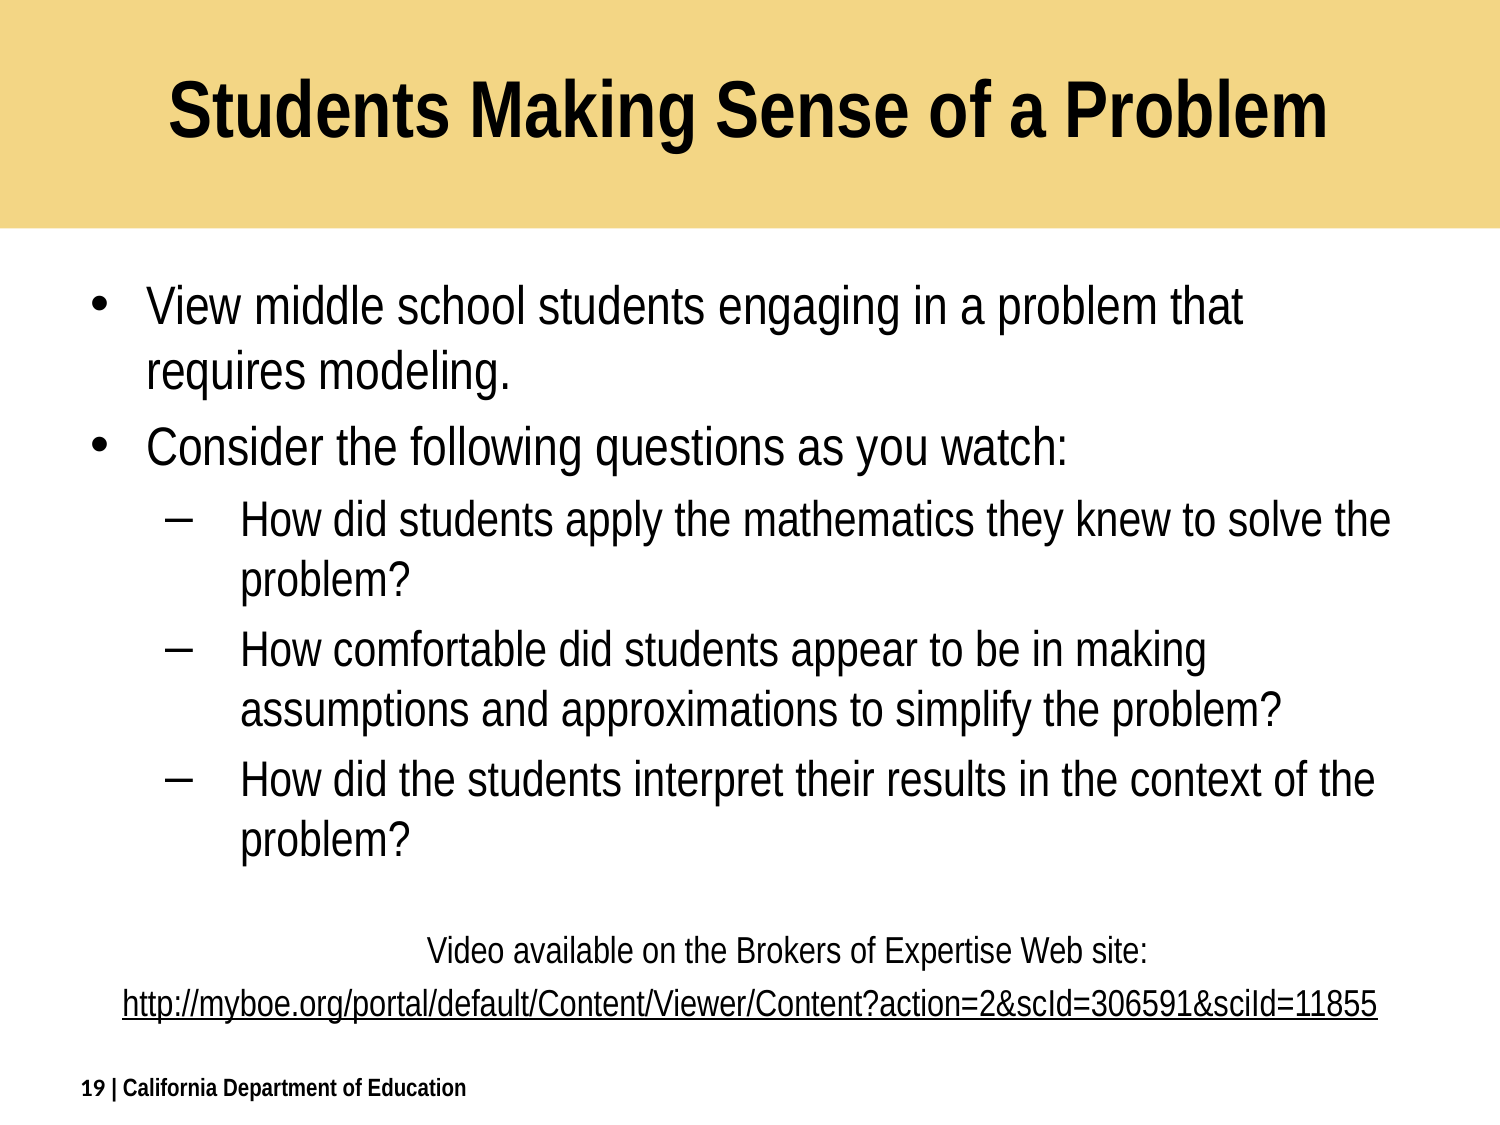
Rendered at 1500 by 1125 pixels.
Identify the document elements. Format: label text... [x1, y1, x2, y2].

title Students Making Sense of a Problem [75, 11, 1425, 200]
footer | California Department of Education [121, 1064, 699, 1124]
slide_number 19 [55, 1064, 121, 1124]
list View middle school students engaging in a problem that requires modeling. Consider the following questions as you watch: How did students apply the mathematics they knew to solve the problem? How comfortable did students appear to be in making assumptions and approximations to simplify the problem? How did the students interpret their results in the context of the problem? Video available on the Brokers of Expertise Web site: http://myboe.org/portal/default/Content/Viewer/Content?action=2&scId=306591&sciId=11855 [75, 262, 1425, 1054]
